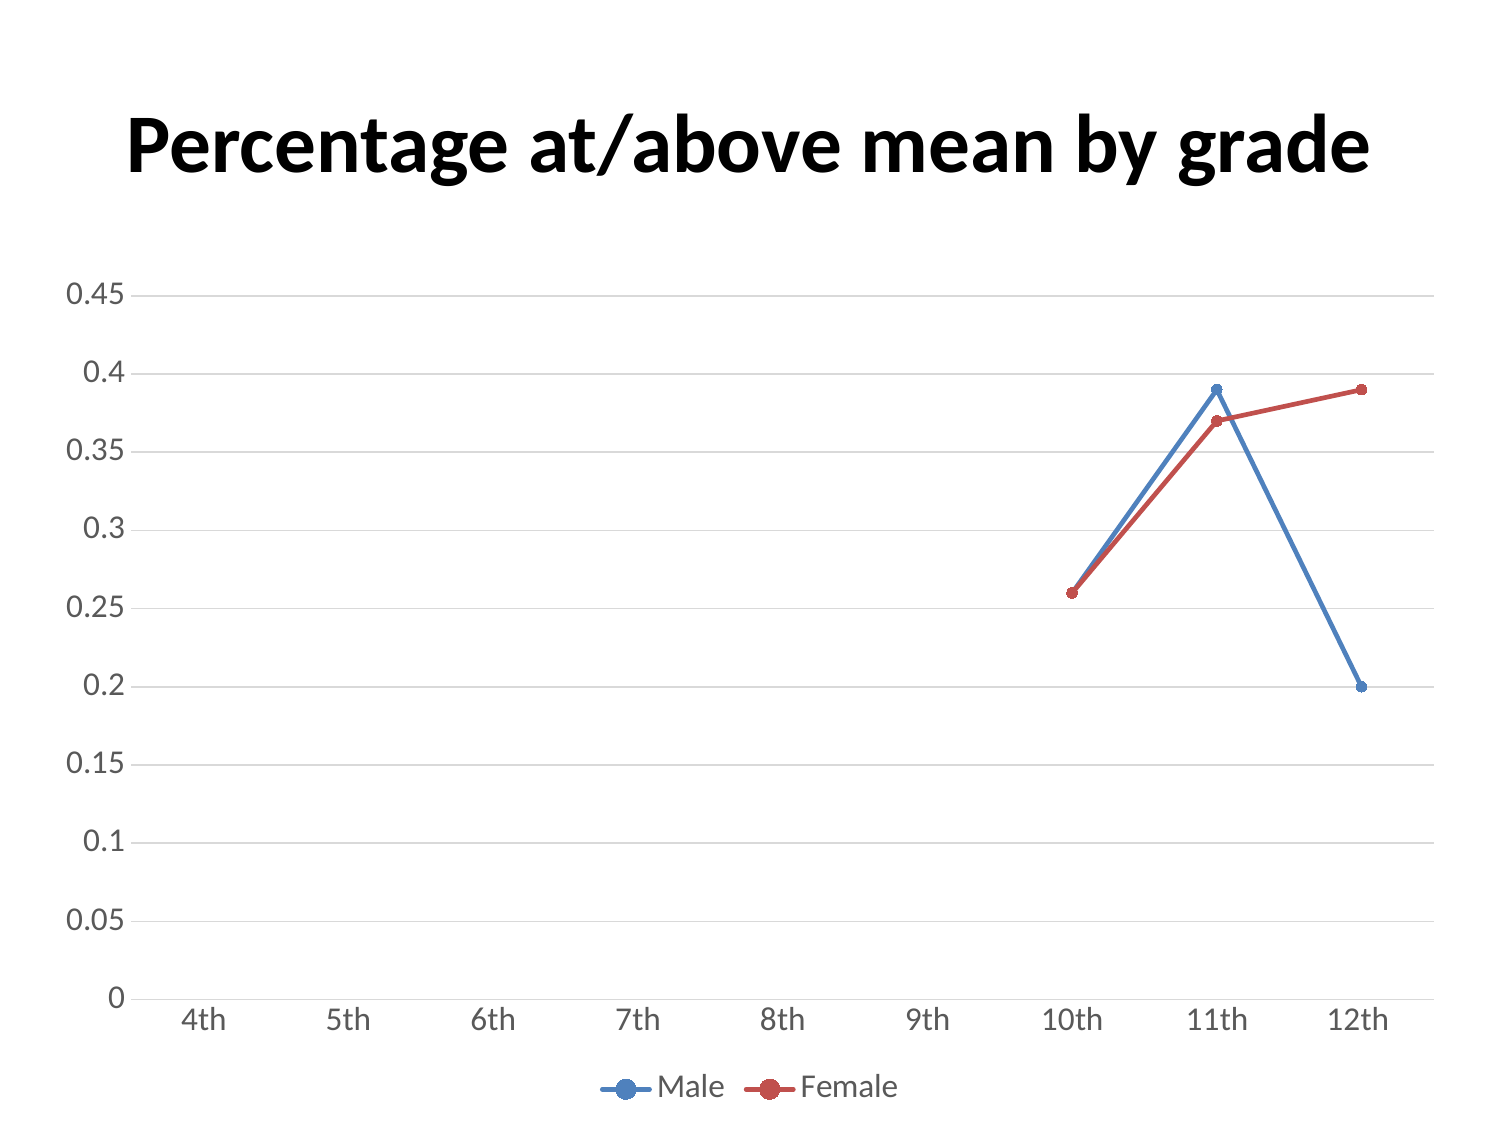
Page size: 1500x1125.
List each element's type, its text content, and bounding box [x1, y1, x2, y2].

chart [37, 262, 1463, 1113]
title Percentage at/above mean by grade [75, 45, 1425, 233]
